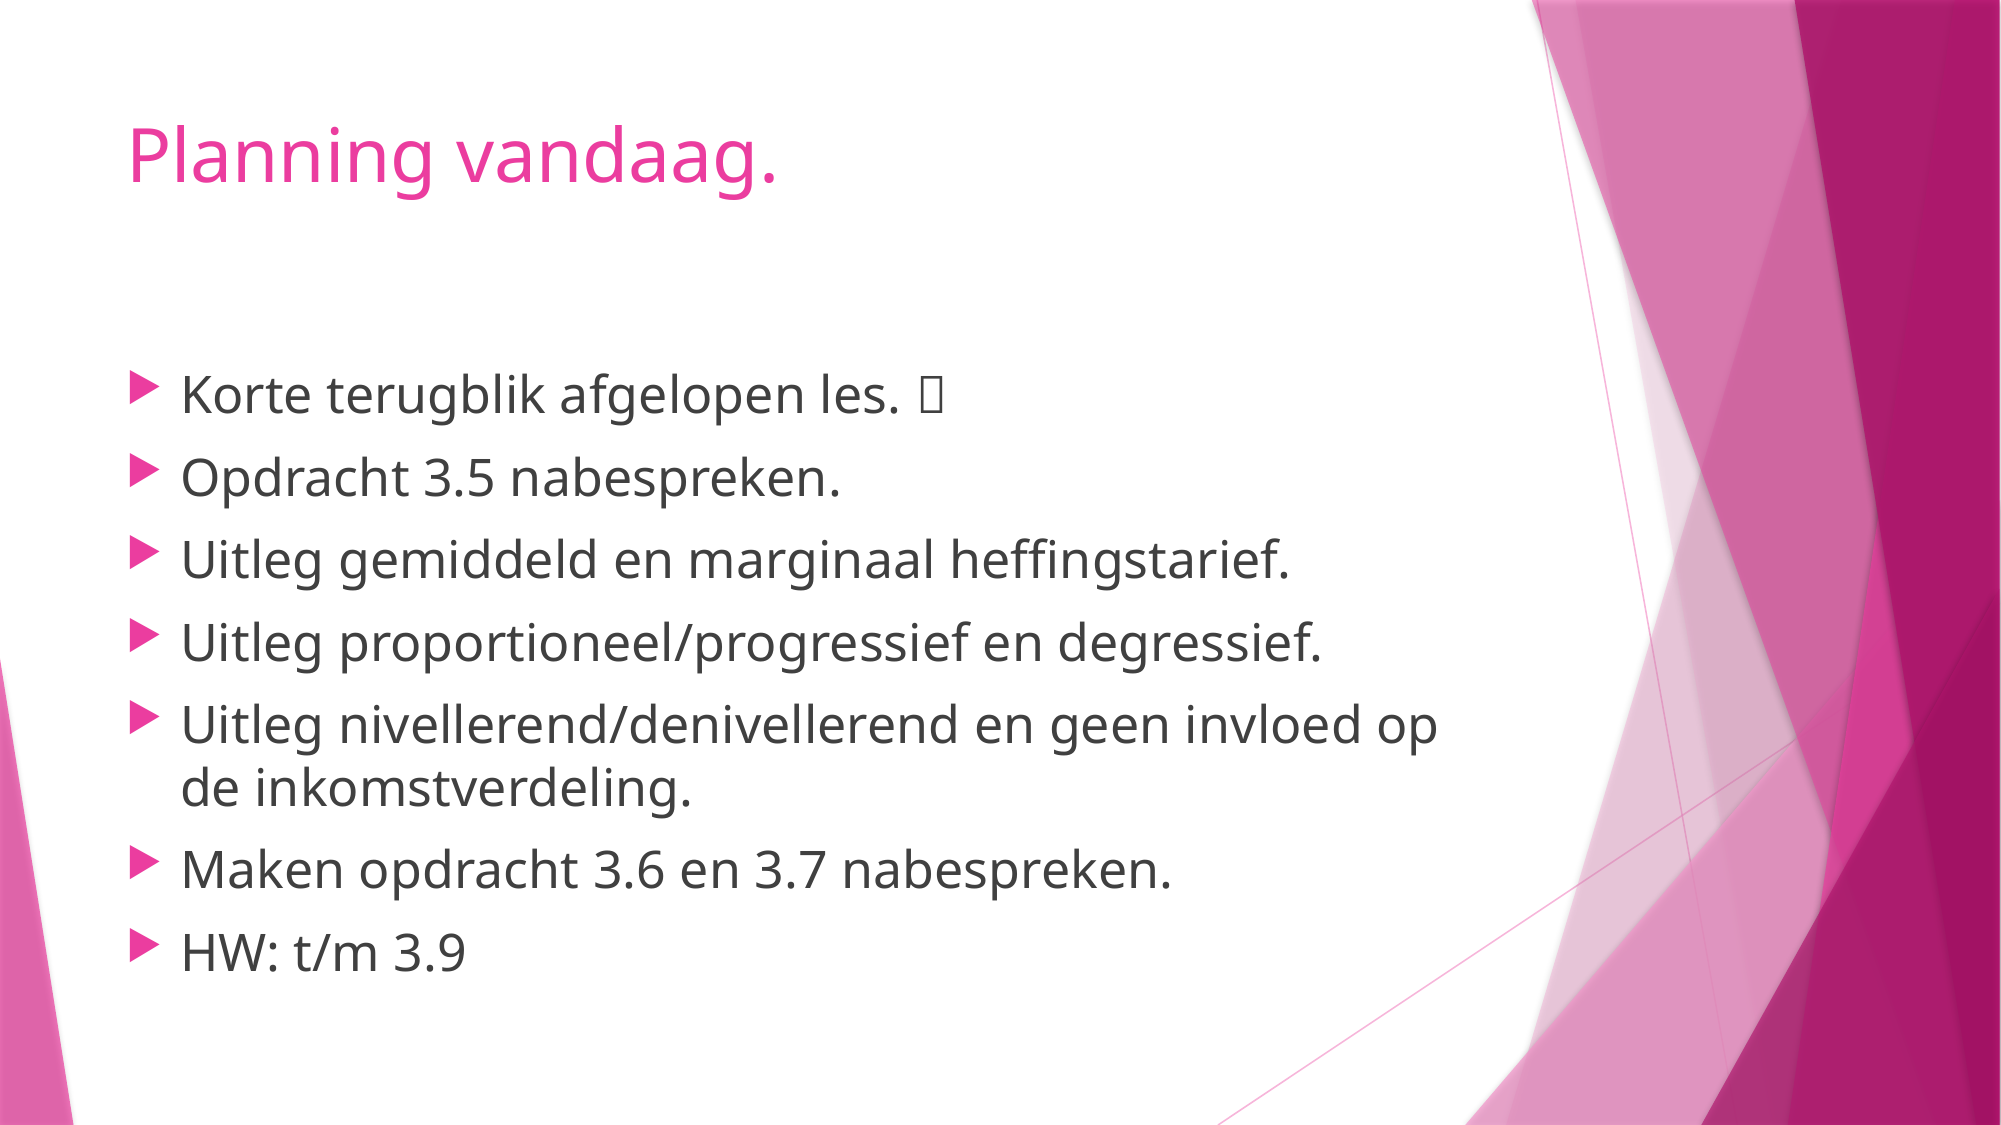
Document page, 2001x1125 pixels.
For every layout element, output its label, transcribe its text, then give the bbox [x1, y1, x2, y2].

title Planning vandaag. [111, 99, 1522, 317]
list Korte terugblik afgelopen les.  Opdracht 3.5 nabespreken. Uitleg gemiddeld en marginaal heffingstarief. Uitleg proportioneel/progressief en degressief. Uitleg nivellerend/denivellerend en geen invloed op de inkomstverdeling. Maken opdracht 3.6 en 3.7 nabespreken. HW: t/m 3.9 [111, 354, 1522, 992]
